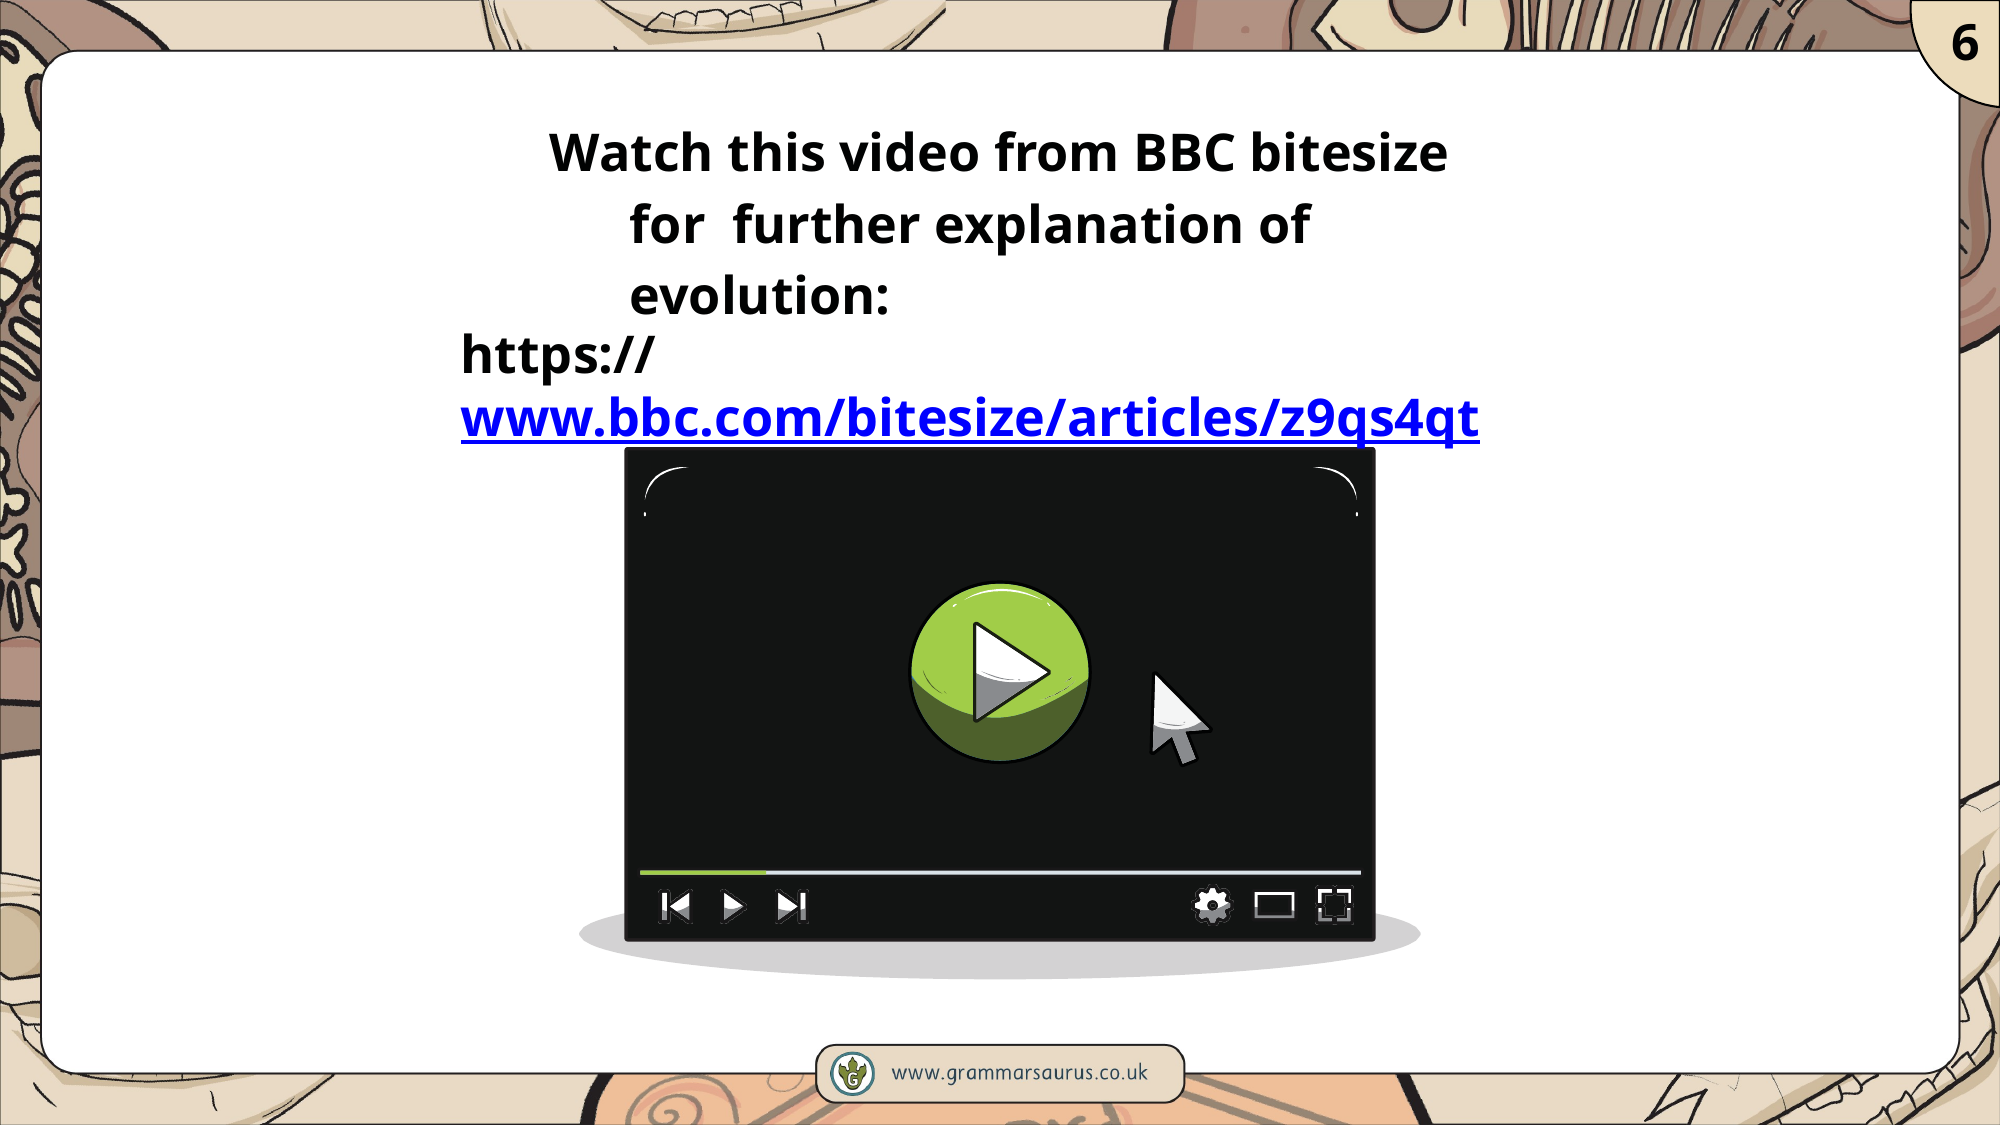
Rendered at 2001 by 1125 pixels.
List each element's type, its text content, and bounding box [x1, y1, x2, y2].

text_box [1909, 0, 2000, 110]
text_box Watch this video from BBC bitesize for further explanation of evolution: [548, 107, 1488, 319]
picture [0, 0, 2000, 1125]
text_box https://www.bbc.com/bitesize/articles/z9qs4qt [458, 319, 1542, 455]
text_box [578, 446, 1421, 980]
